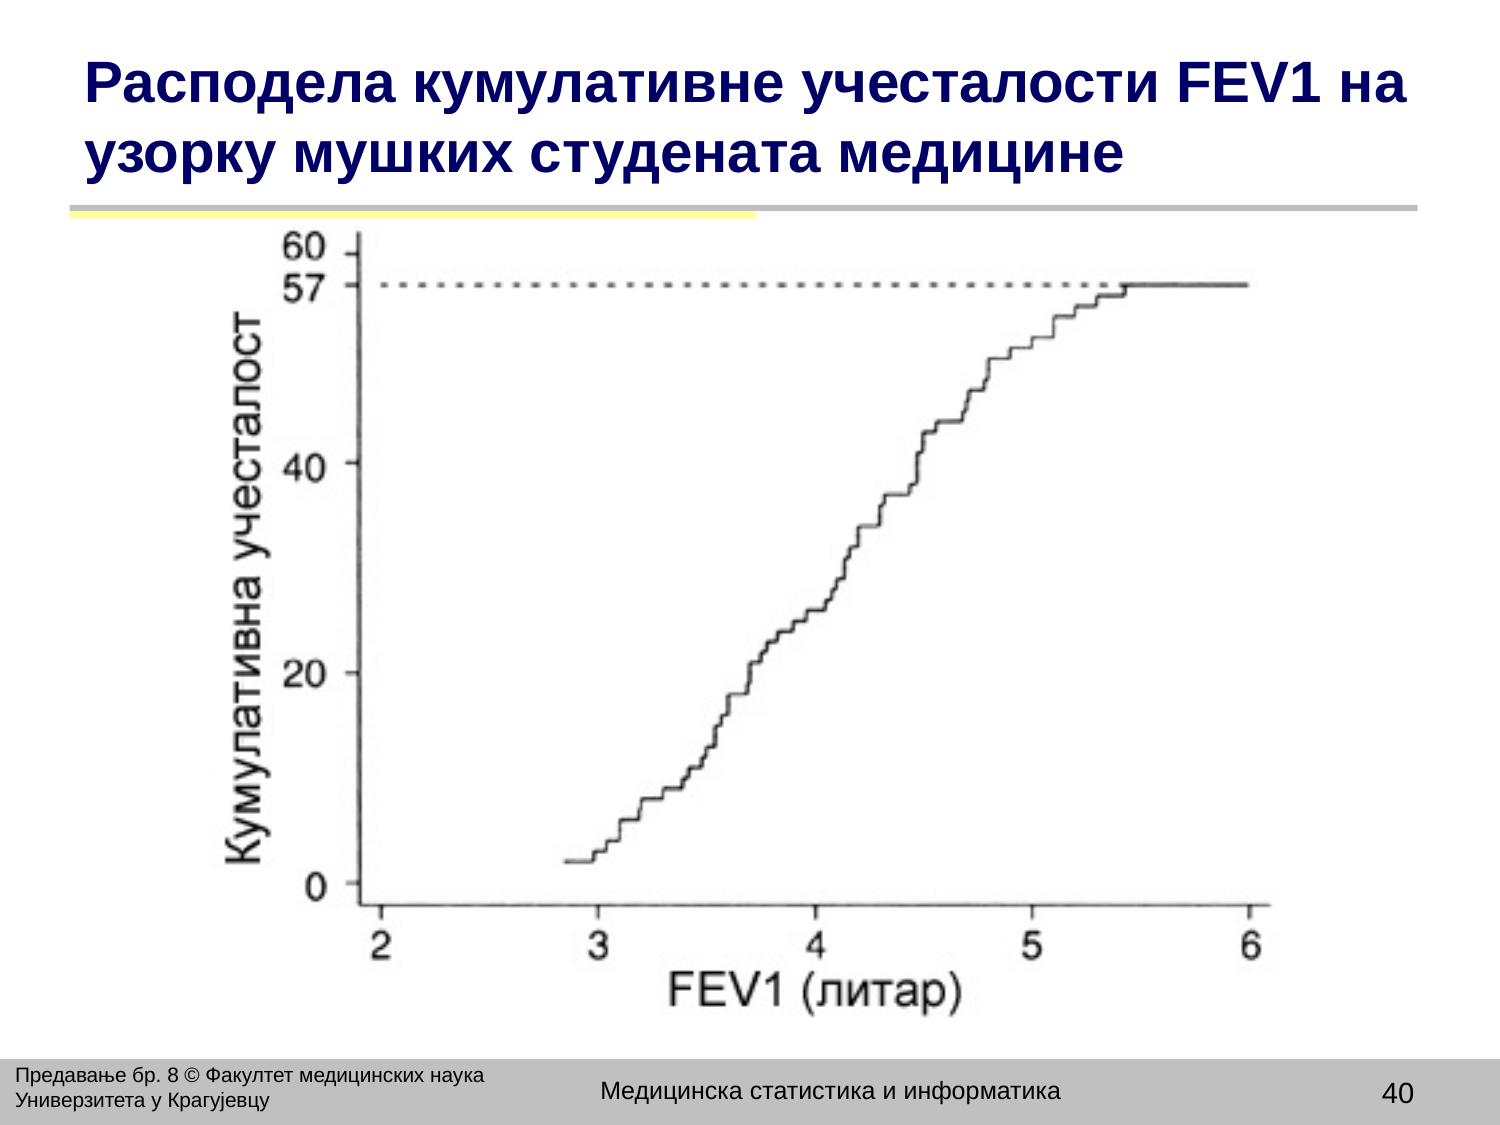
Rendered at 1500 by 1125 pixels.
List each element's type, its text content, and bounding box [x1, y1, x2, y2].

title Расподела кумулативне учесталости FEV1 на узорку мушких студената медицине [69, 19, 1426, 208]
footer Медицинска статистика и информатика [512, 1066, 1151, 1125]
slide_number Предавање бр. 8 © Факултет медицинских наука Универзитета у Крагујевцу [0, 1053, 614, 1108]
picture [209, 224, 1284, 1031]
slide_number 40 [1164, 1066, 1430, 1125]
